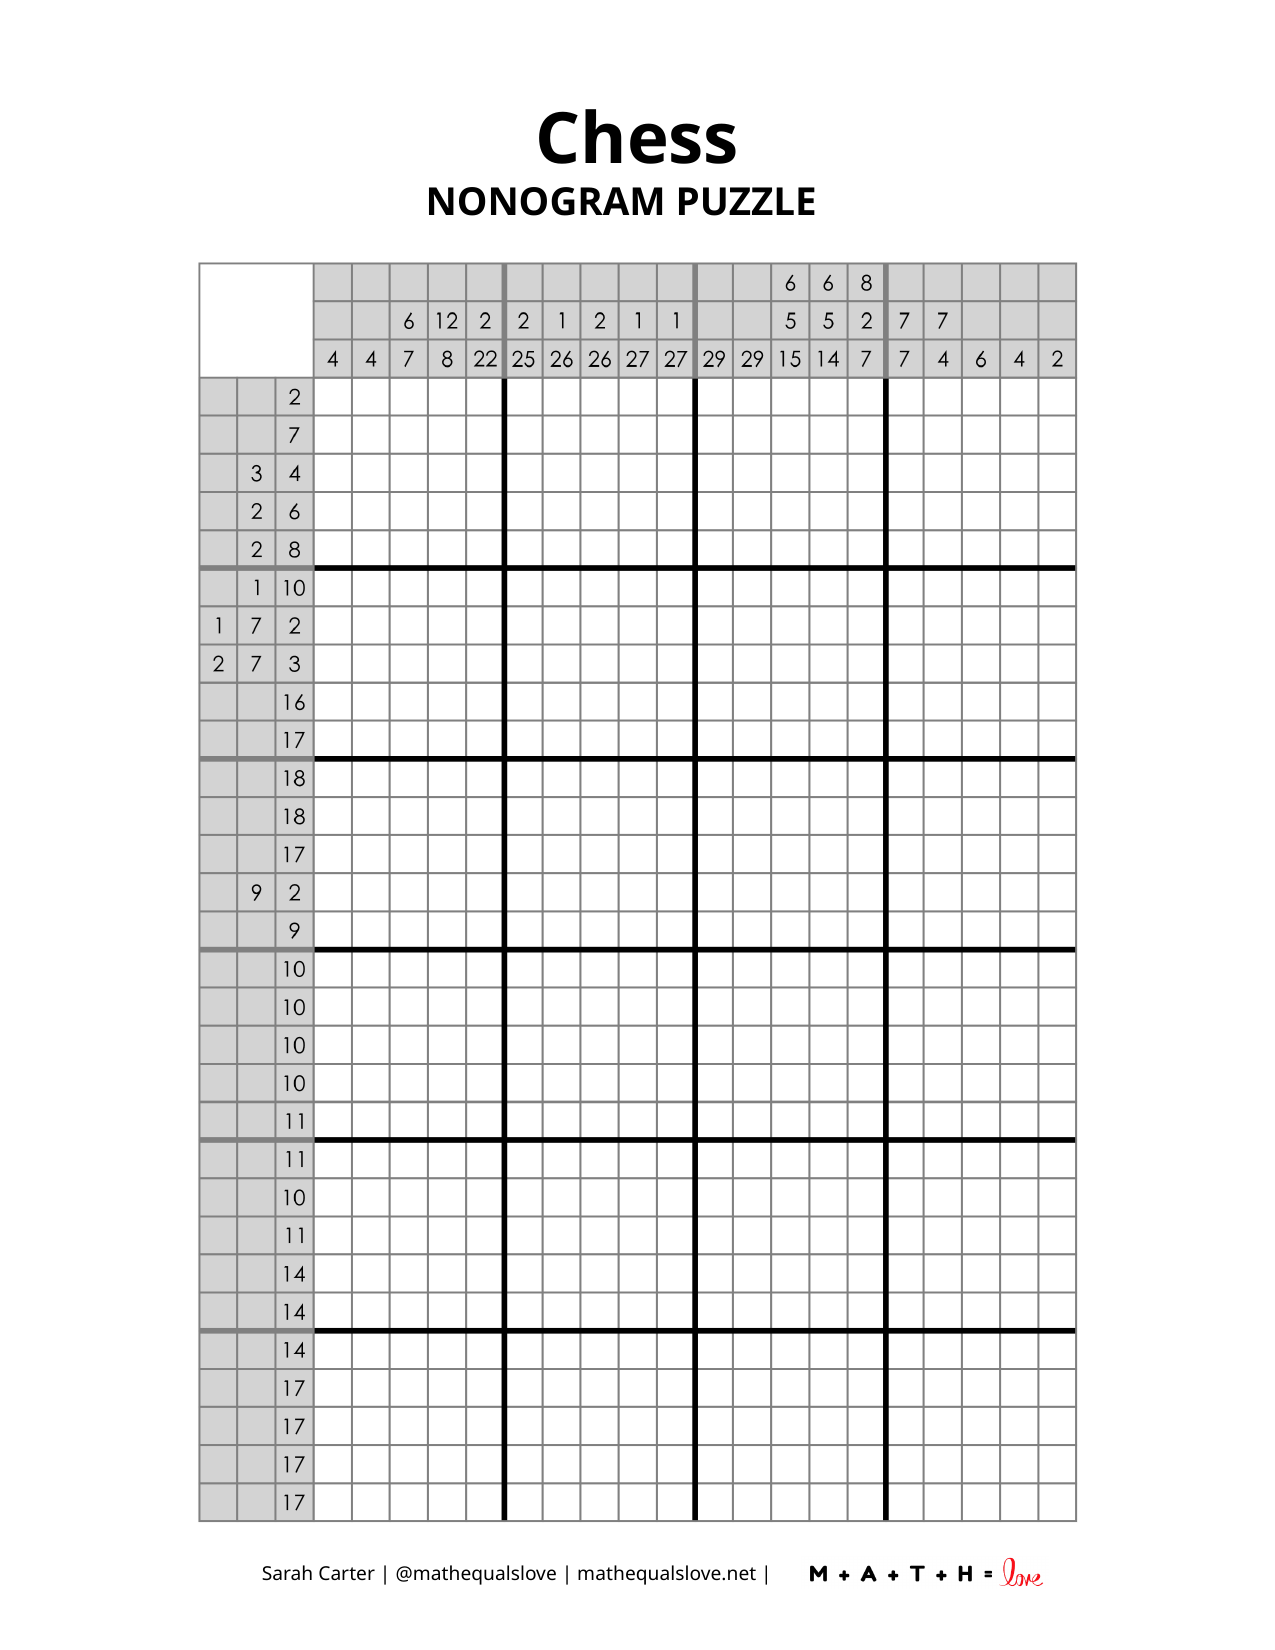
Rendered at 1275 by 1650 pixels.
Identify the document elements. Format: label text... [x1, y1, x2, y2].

picture [196, 261, 1079, 1524]
picture [800, 1555, 1049, 1590]
text_box NONOGRAM PUZZLE [374, 168, 868, 230]
text_box Chess [220, 92, 1055, 178]
text_box Sarah Carter | @mathequalslove | mathequalslove.net | [247, 1553, 1082, 1592]
